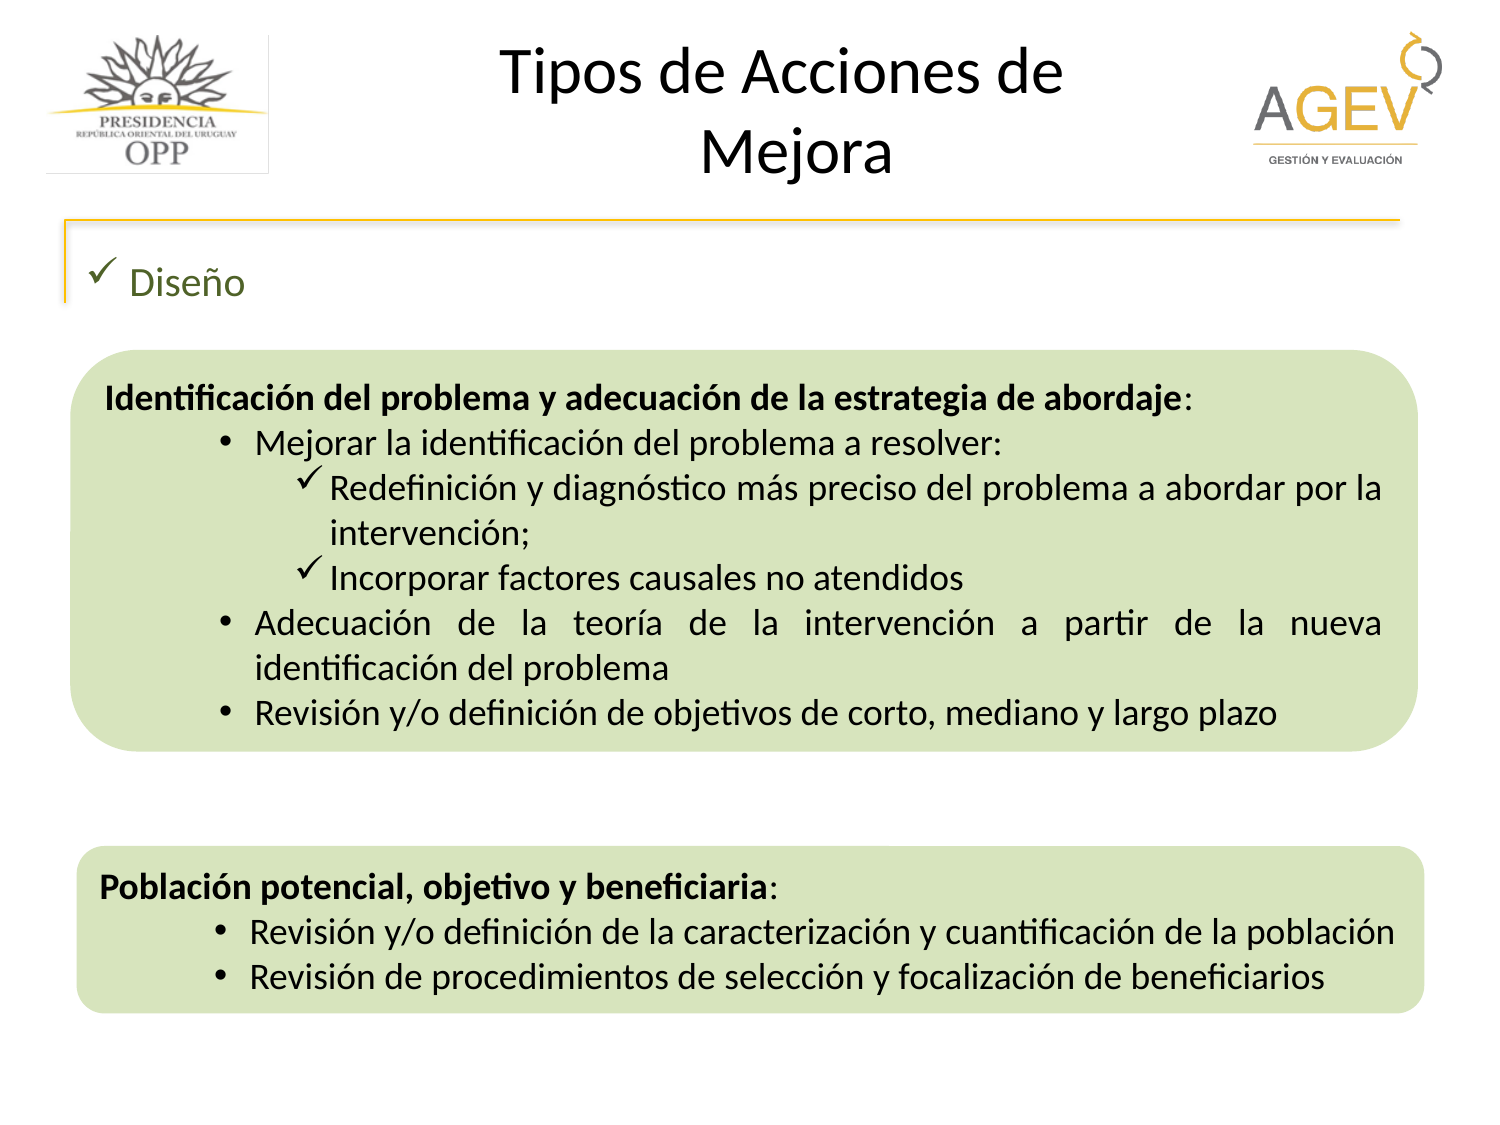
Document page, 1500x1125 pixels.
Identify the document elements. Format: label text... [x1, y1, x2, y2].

text_box Tipos de Acciones de Mejora [407, 19, 1158, 194]
list Diseño [70, 246, 1466, 1024]
text_box Población potencial, objetivo y beneficiaria: Revisión y/o definición de la caracterización y cuantificación de la población Revisión de procedimientos de selección y focalización de beneficiarios [74, 843, 1427, 1016]
text_box Identificación del problema y adecuación de la estrategia de abordaje: Mejorar la identificación del problema a resolver: Redefinición y diagnóstico más preciso del problema a abordar por la intervención; Incorporar factores causales no atendidos Adecuación de la teoría de la intervención a partir de la nueva identificación del problema Revisión y/o definición de objetivos de corto, mediano y largo plazo [68, 347, 1421, 754]
picture [1253, 31, 1442, 164]
picture [46, 35, 270, 176]
